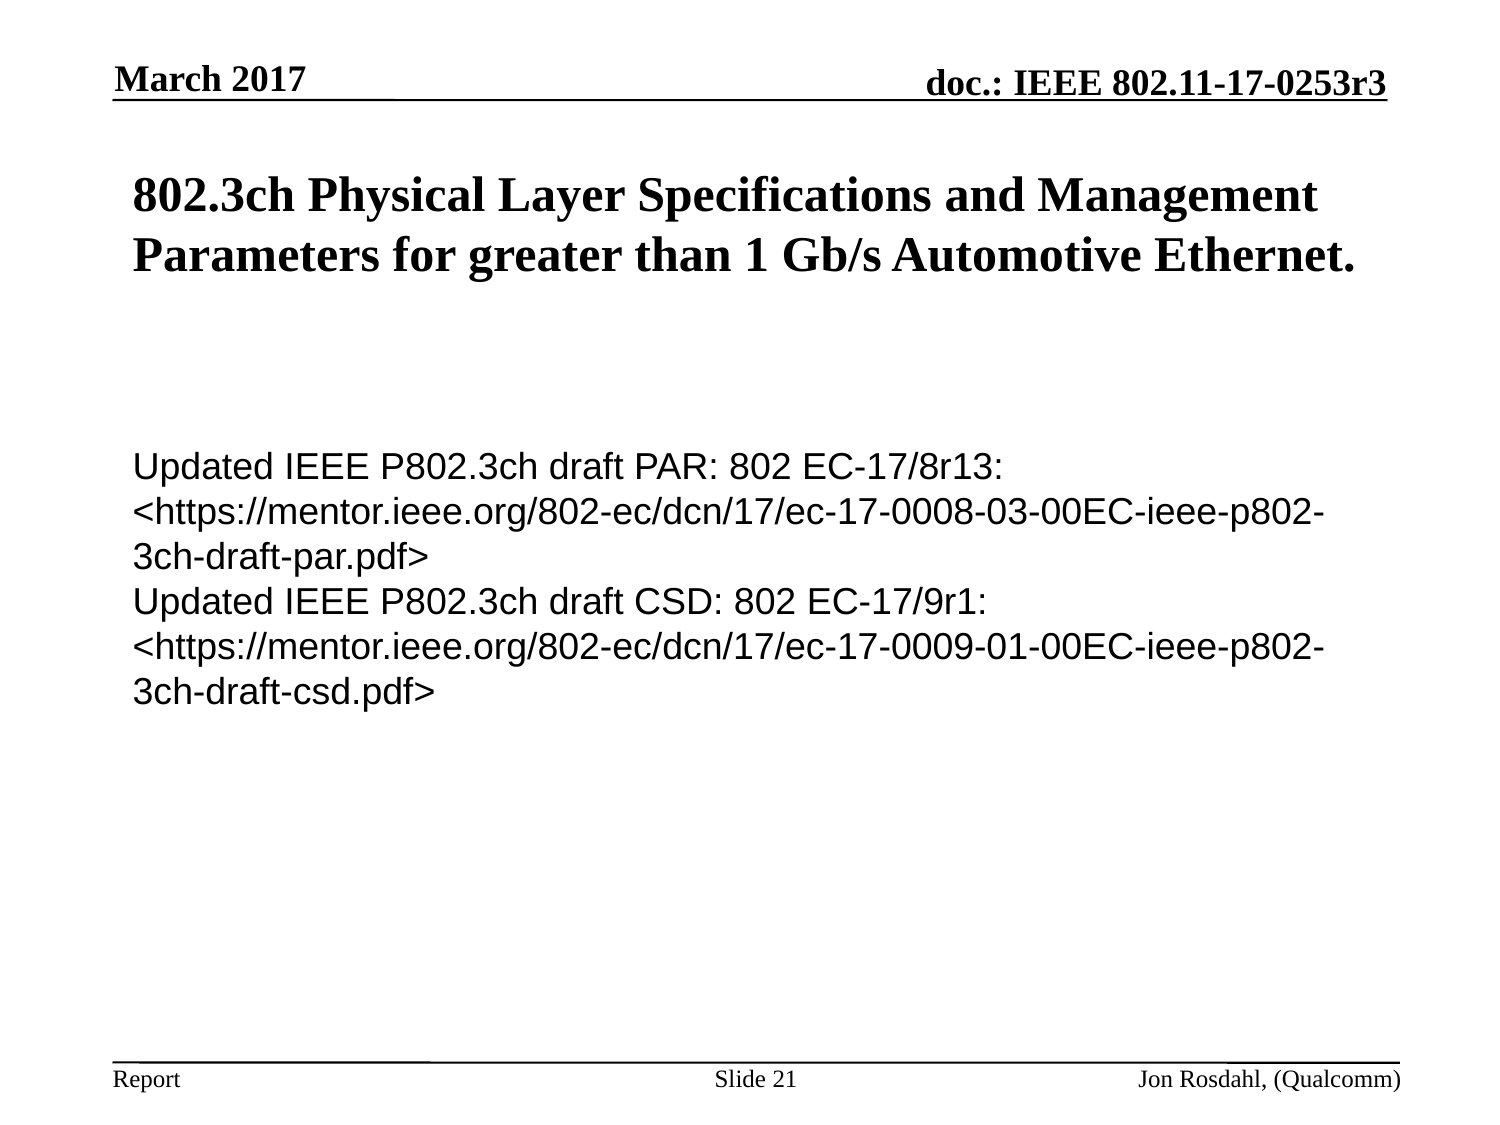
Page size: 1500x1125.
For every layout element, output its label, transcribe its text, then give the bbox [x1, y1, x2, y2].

slide_number Slide 21 [712, 1061, 800, 1123]
footer Jon Rosdahl, (Qualcomm) [878, 1061, 1402, 1093]
title 802.3ch Physical Layer Specifications and Management Parameters for greater than 1 Gb/s Automotive Ethernet. [117, 153, 1393, 273]
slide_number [114, 54, 423, 100]
list Updated IEEE P802.3ch draft PAR: 802 EC-17/8r13: <https://mentor.ieee.org/802-ec/dcn/17/ec-17-0008-03-00EC-ieee-p802-3ch-draft-par.pdf> Updated IEEE P802.3ch draft CSD: 802 EC-17/9r1: <https://mentor.ieee.org/802-ec/dcn/17/ec-17-0009-01-00EC-ieee-p802-3ch-draft-csd.pdf> [117, 273, 1402, 927]
